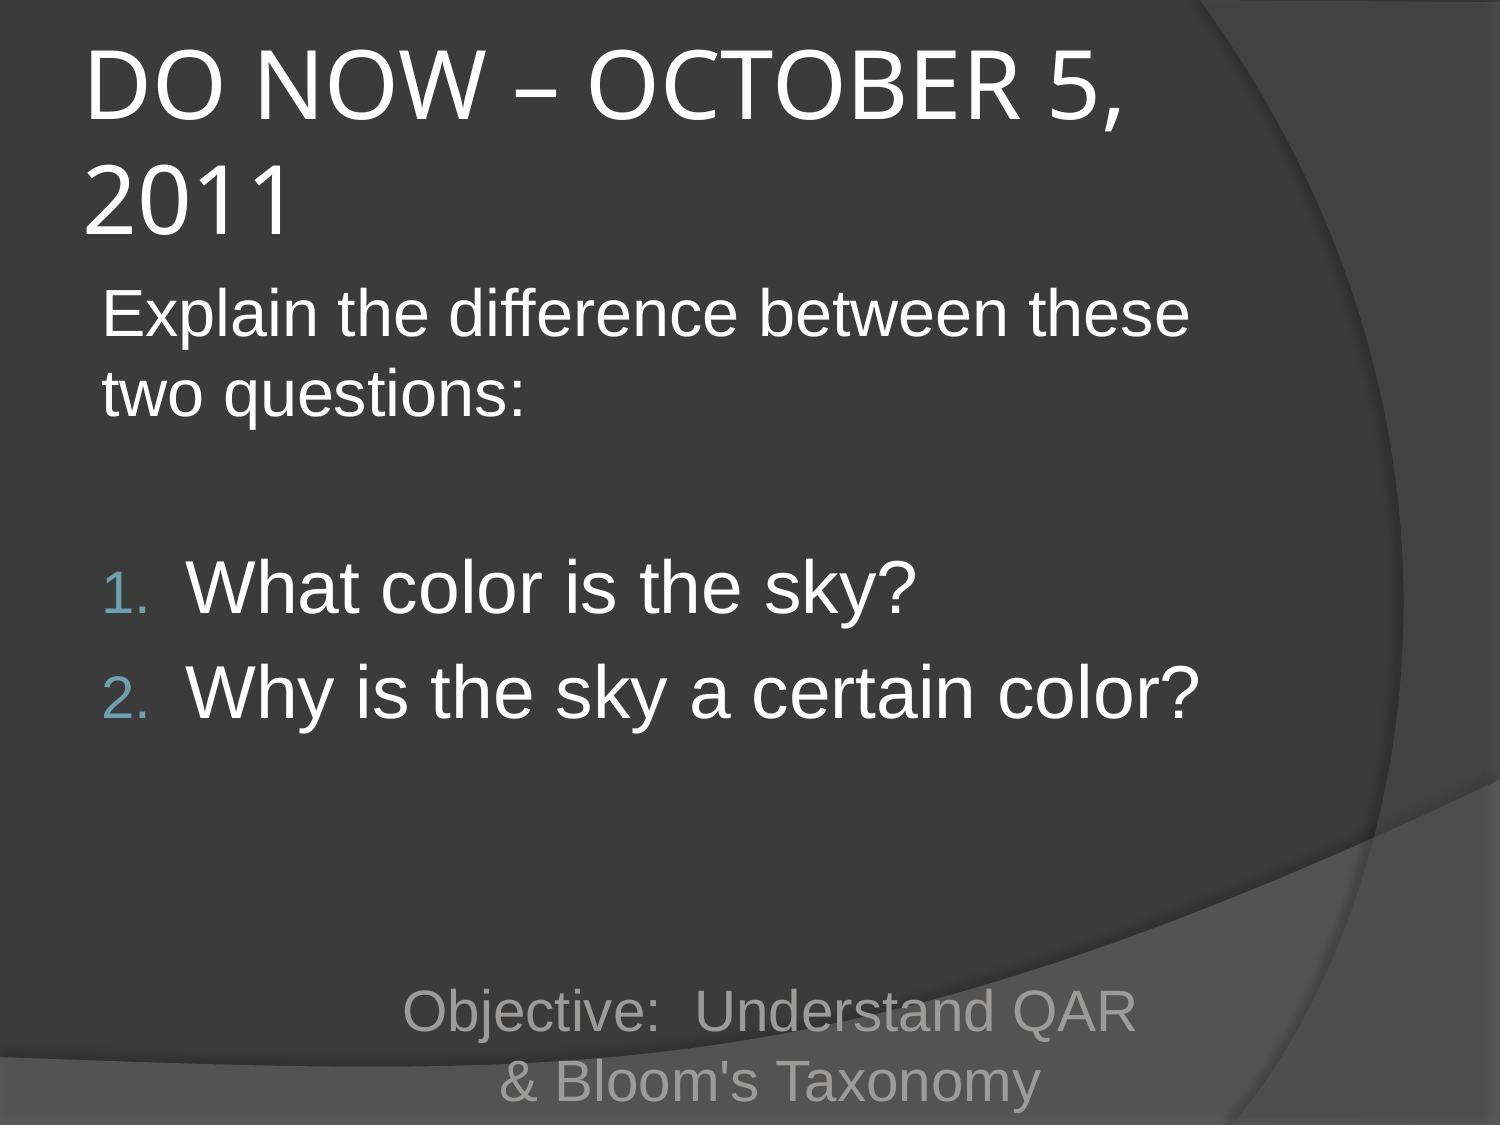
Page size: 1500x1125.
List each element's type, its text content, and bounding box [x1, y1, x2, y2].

list Explain the difference between these two questions: What color is the sky? Why is the sky a certain color? [75, 262, 1300, 1005]
title DO NOW – OCTOBER 5, 2011 [75, 45, 1300, 233]
footer Objective: Understand QAR & Bloom's Taxonomy [377, 972, 1165, 1114]
